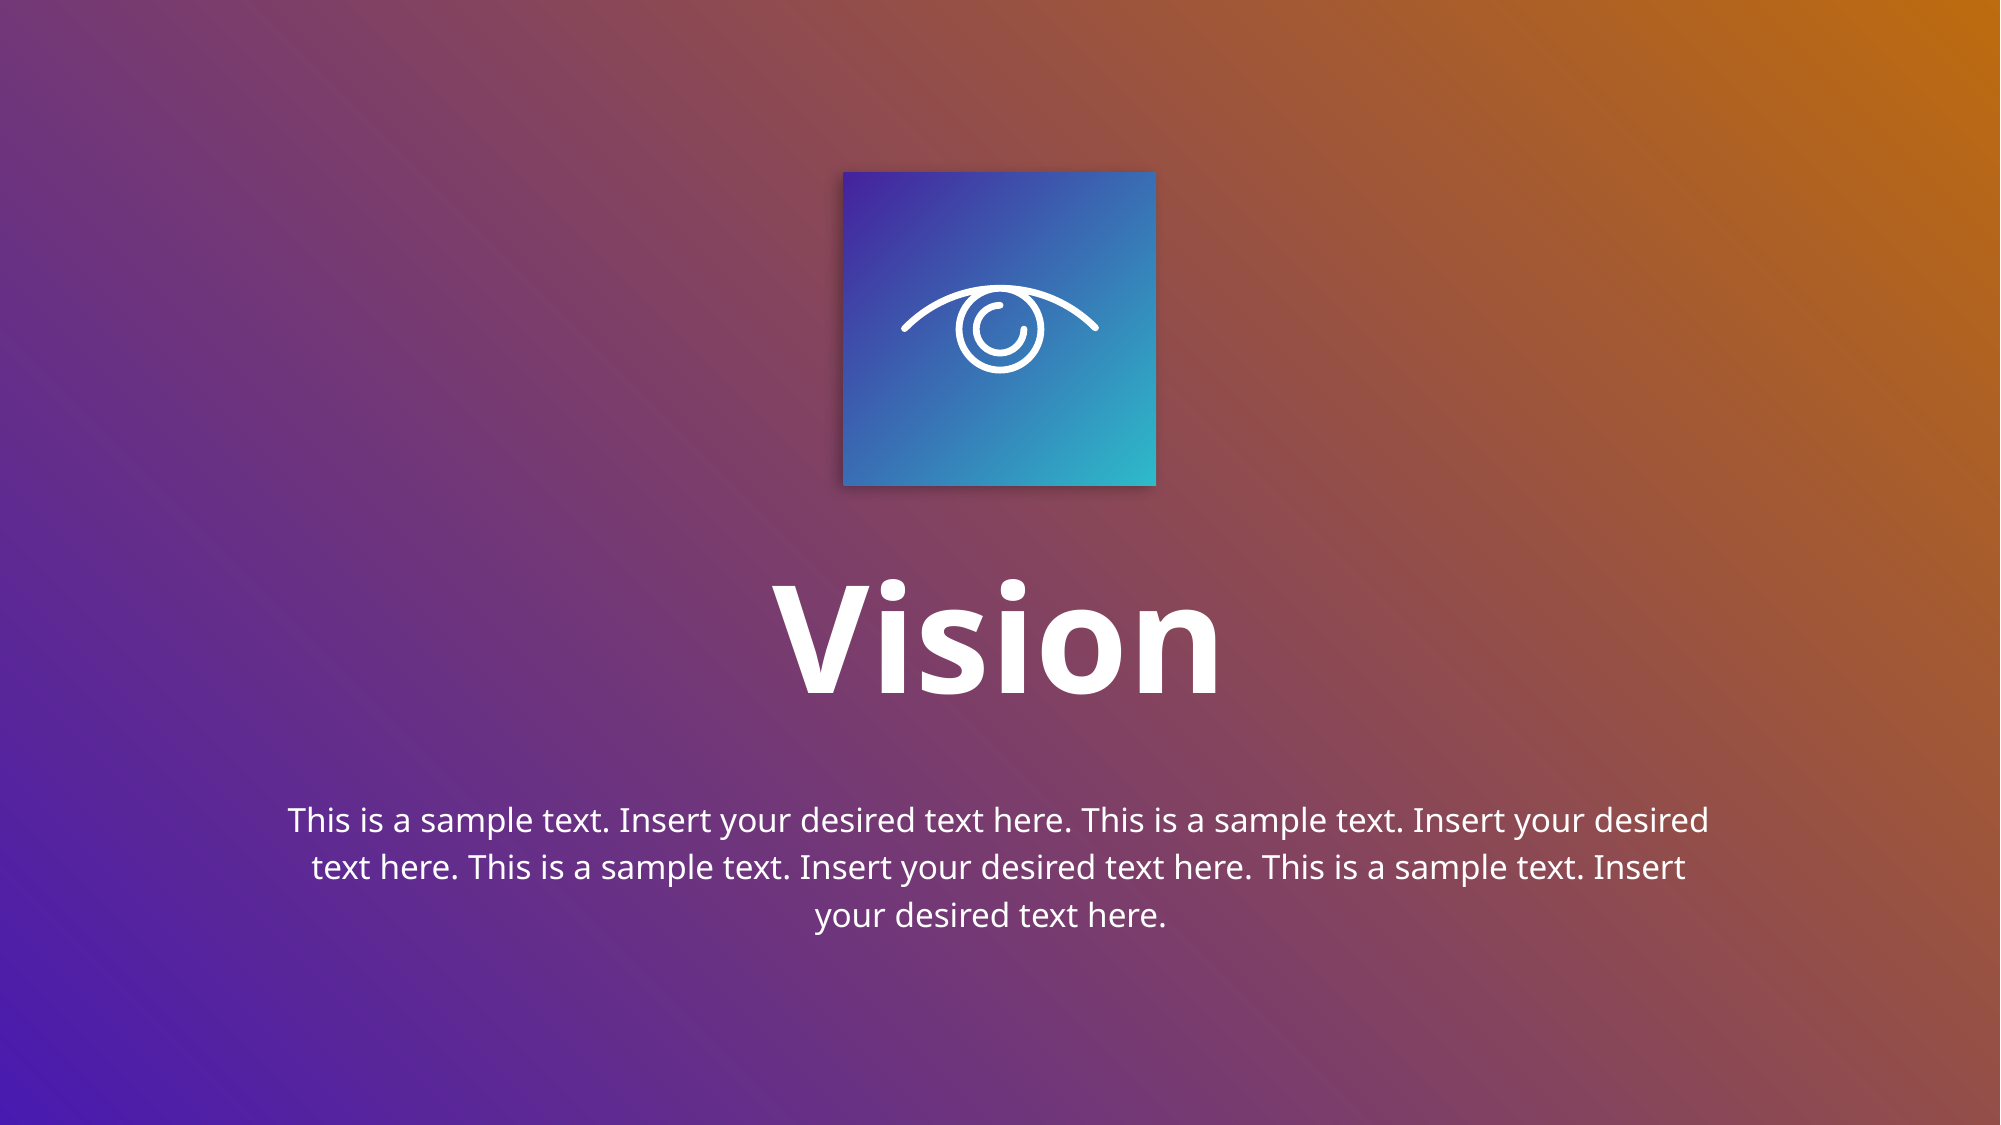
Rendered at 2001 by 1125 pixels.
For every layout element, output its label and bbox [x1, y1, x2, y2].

picture [0, 0, 2000, 1125]
text_box [900, 284, 1100, 374]
